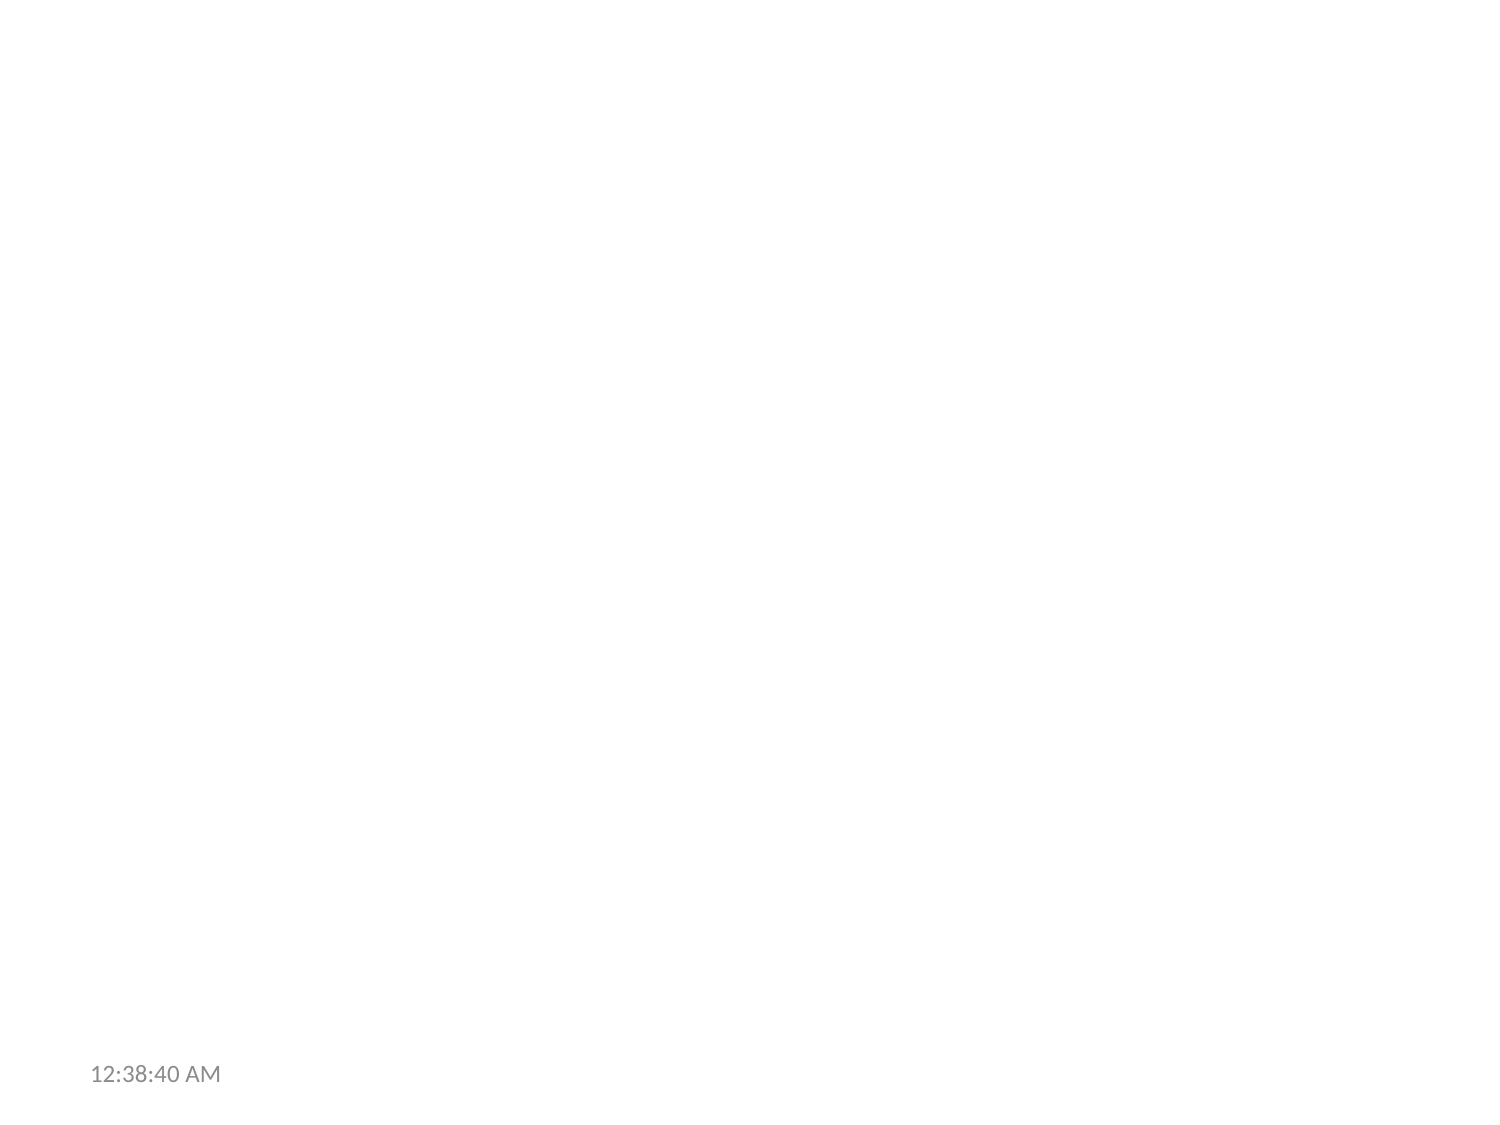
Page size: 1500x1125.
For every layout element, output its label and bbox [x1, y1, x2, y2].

slide_number [75, 1042, 425, 1103]
